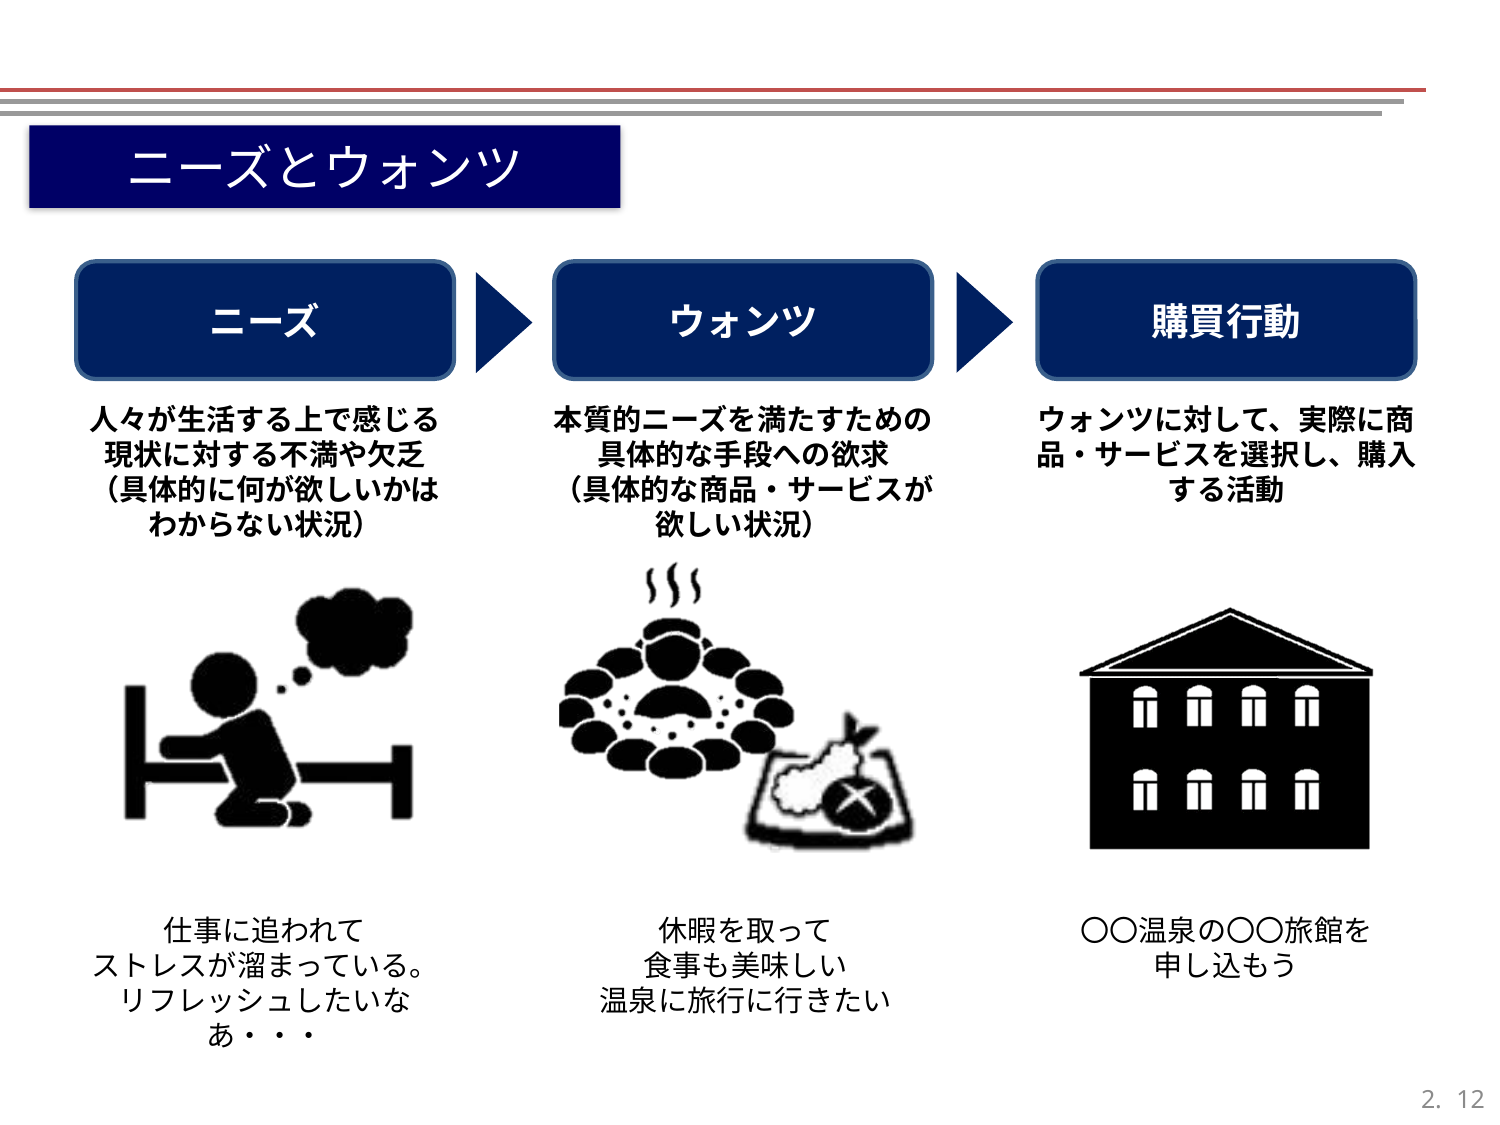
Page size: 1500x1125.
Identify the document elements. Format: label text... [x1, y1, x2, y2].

picture [1042, 549, 1410, 917]
text_box ニーズ [74, 259, 457, 382]
text_box 休暇を取って 食事も美味しい 温泉に旅行に行きたい [539, 904, 953, 1025]
text_box 本質的ニーズを満たすための 具体的な手段への欲求 （具体的な商品・サービスが 欲しい状況） [529, 394, 958, 549]
text_box 人々が生活する上で感じる 現状に対する不満や欠乏 （具体的に何が欲しいかは わからない状況） [58, 394, 472, 549]
text_box [473, 270, 535, 375]
text_box 〇〇温泉の〇〇旅館を 申し込もう [1019, 904, 1434, 990]
picture [83, 551, 447, 915]
text_box ウォンツに対して、実際に商品・サービスを選択し、購入する活動 [1017, 394, 1436, 514]
text_box ニーズとウォンツ [29, 125, 621, 208]
text_box ウォンツ [552, 259, 935, 382]
slide_number 11 [1381, 1065, 1500, 1125]
text_box 購買行動 [1035, 259, 1418, 382]
picture [540, 540, 942, 910]
text_box [954, 269, 1016, 375]
text_box 仕事に追われて ストレスが溜まっている。 リフレッシュしたいなあ・・・ [58, 904, 472, 1060]
